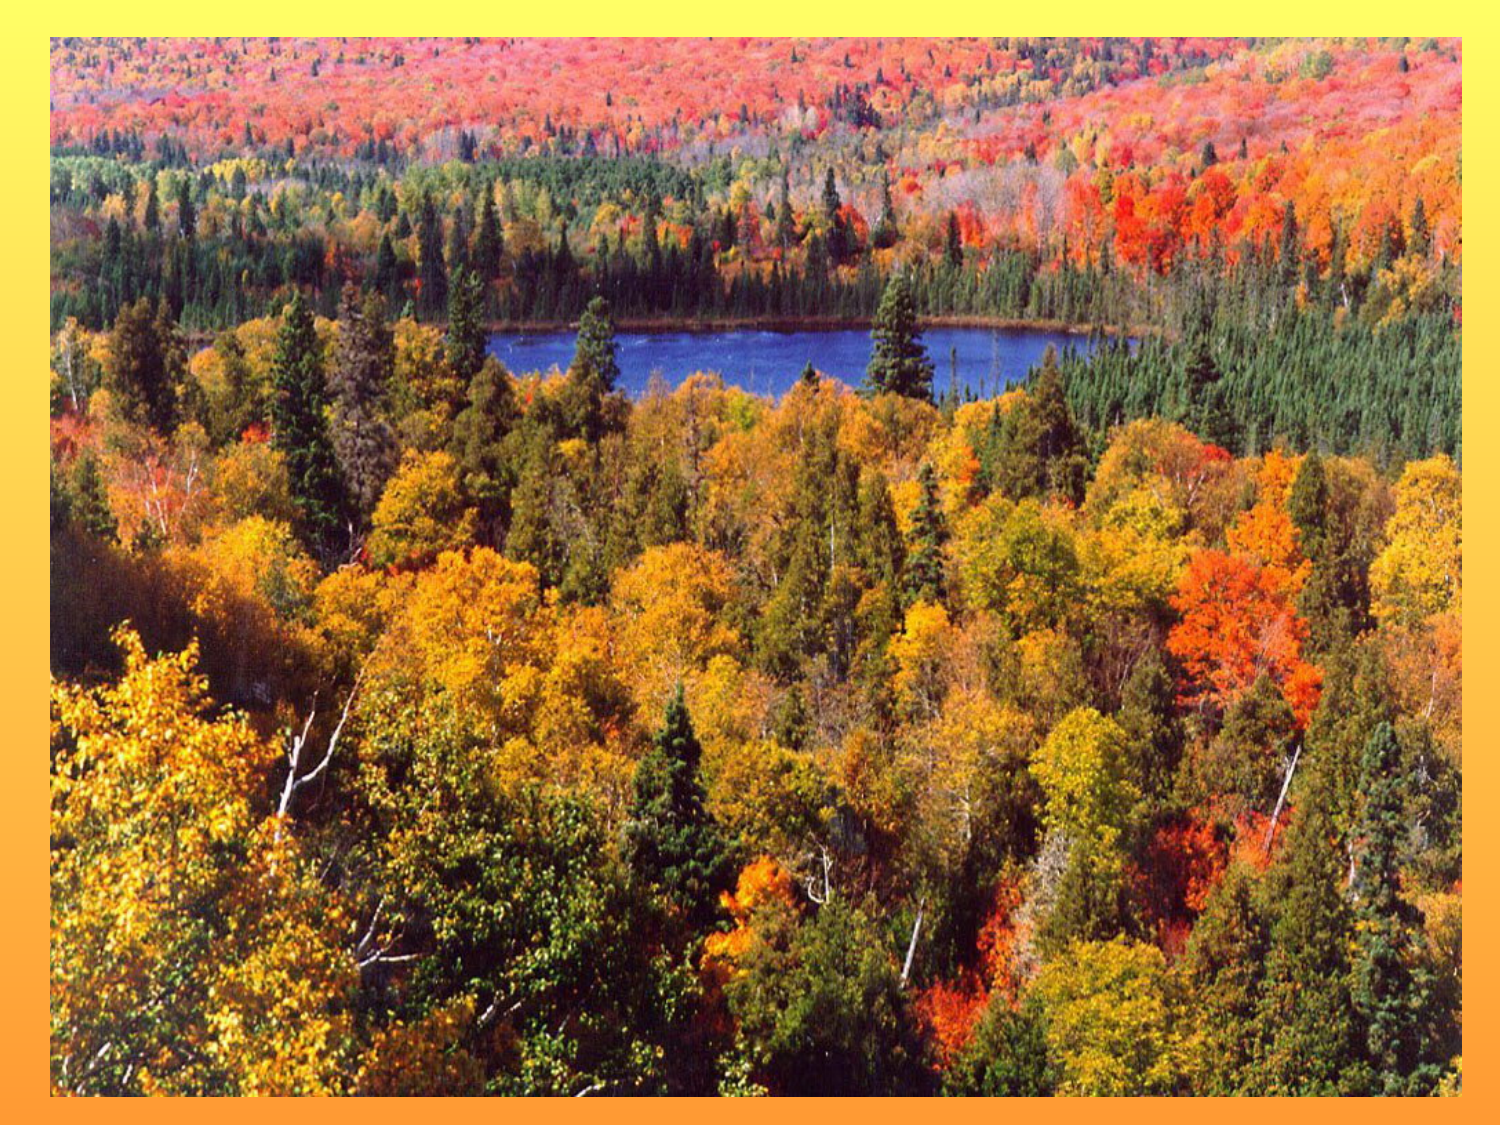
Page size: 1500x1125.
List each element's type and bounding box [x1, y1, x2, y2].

picture [49, 37, 1462, 1097]
